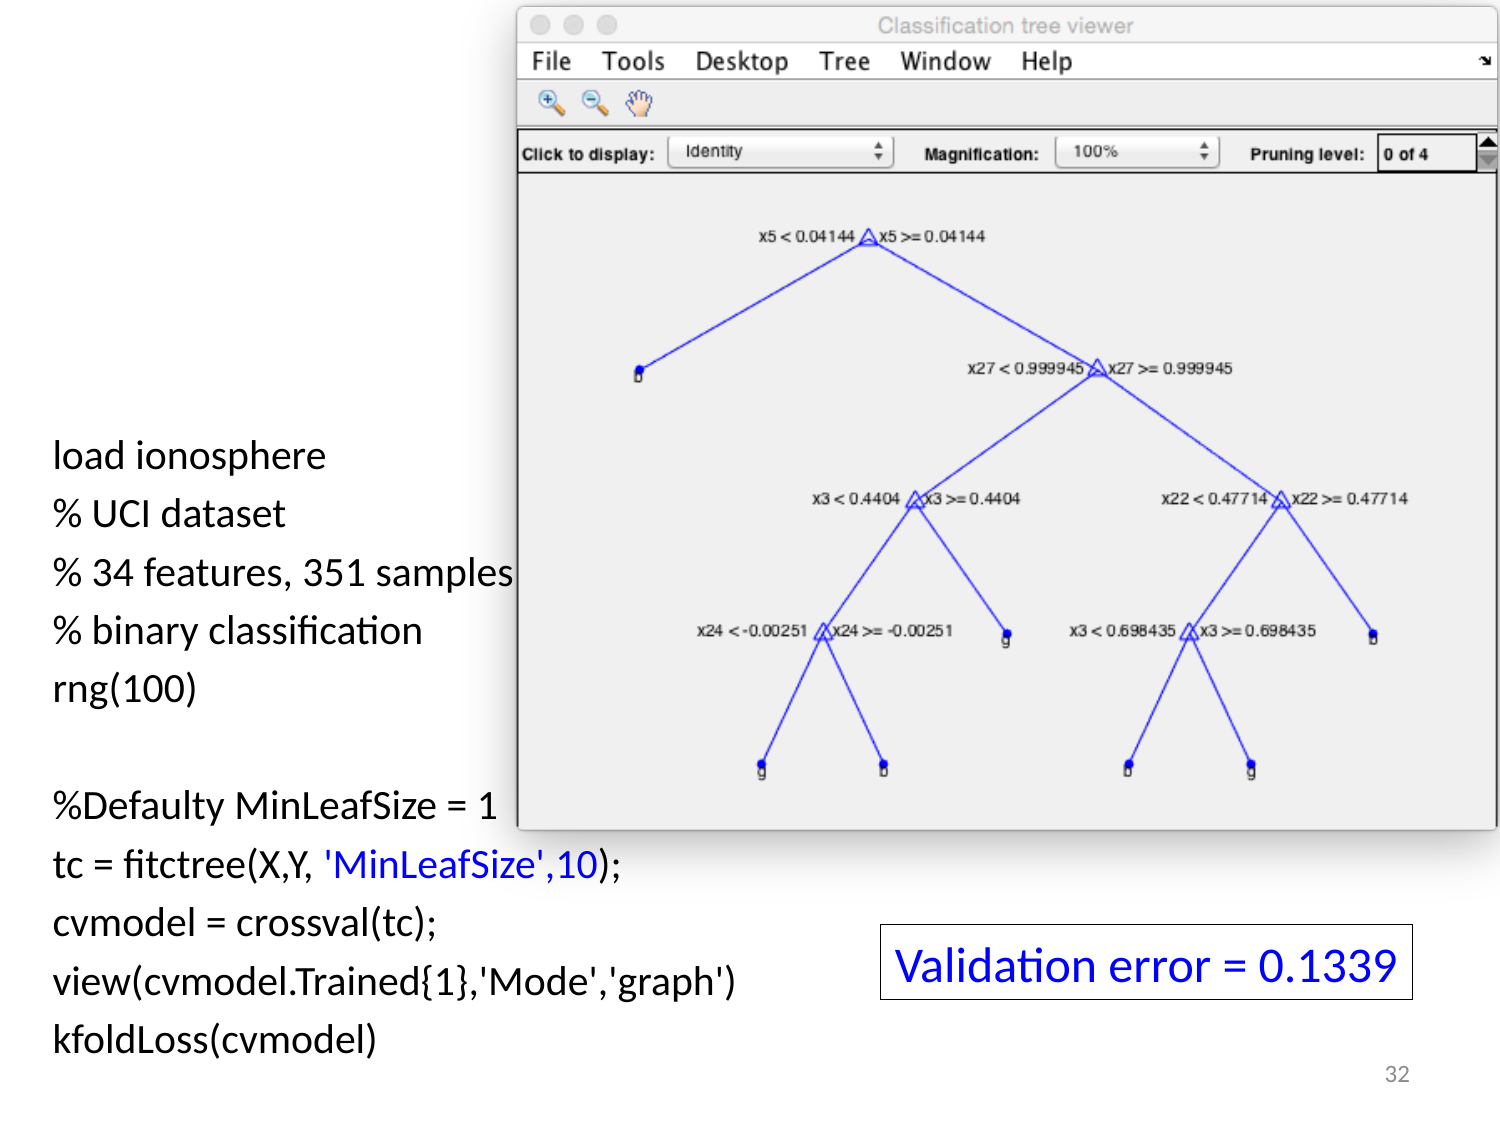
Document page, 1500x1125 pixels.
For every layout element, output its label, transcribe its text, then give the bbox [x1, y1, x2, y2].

picture [447, 0, 1500, 914]
slide_number 32 [1074, 1042, 1425, 1103]
list load ionosphere % UCI dataset % 34 features, 351 samples % binary classification rng(100) %Defaulty MinLeafSize = 1 tc = fitctree(X,Y, 'MinLeafSize',10); cvmodel = crossval(tc); view(cvmodel.Trained{1},'Mode','graph') kfoldLoss(cvmodel) [37, 420, 1388, 1125]
text_box Validation error = 0.1339 [880, 924, 1413, 1000]
